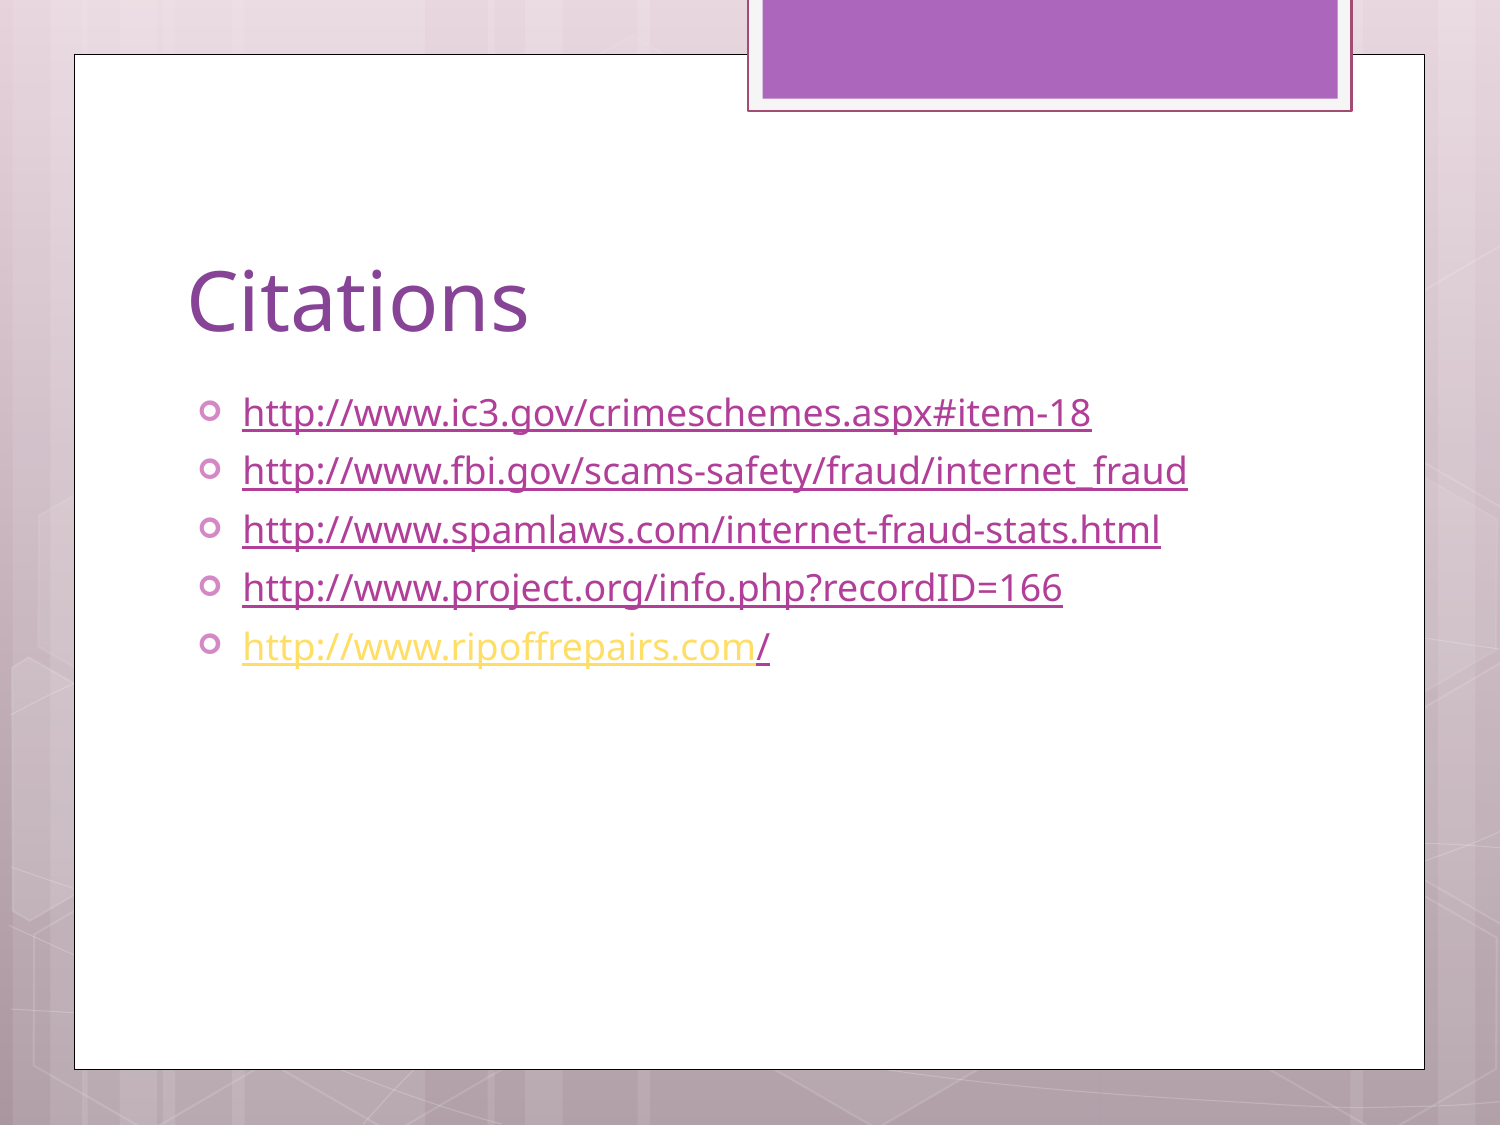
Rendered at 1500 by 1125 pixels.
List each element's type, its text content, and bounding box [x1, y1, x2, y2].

list http://www.ic3.gov/crimeschemes.aspx#item-18 http://www.fbi.gov/scams-safety/fraud/internet_fraud http://www.spamlaws.com/internet-fraud-stats.html http://www.project.org/info.php?recordID=166 http://www.ripoffrepairs.com/ [171, 381, 1283, 957]
title Citations [171, 168, 1324, 357]
